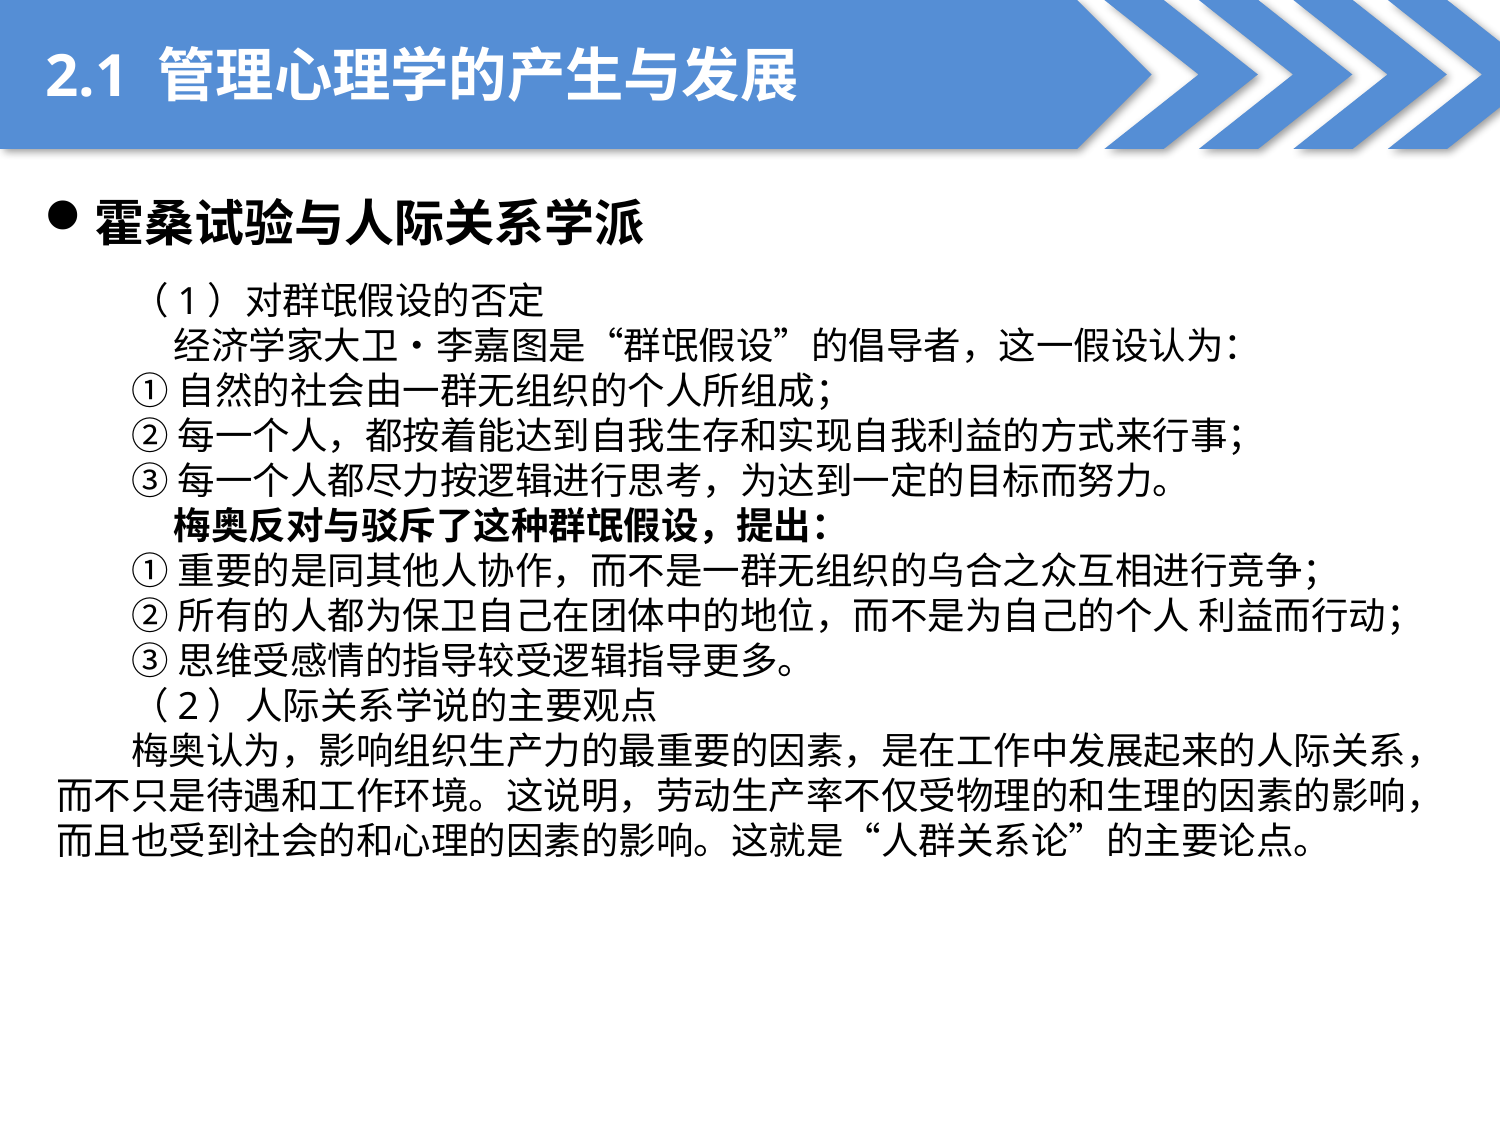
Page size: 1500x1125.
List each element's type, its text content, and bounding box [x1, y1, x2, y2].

text_box 霍桑试验与人际关系学派 [29, 184, 680, 260]
text_box （1）对群氓假设的否定 经济学家大卫•李嘉图是“群氓假设”的倡导者，这一假设认为： ①自然的社会由一群无组织的个人所组成； ②每一个人，都按着能达到自我生存和实现自我利益的方式来行事； ③每一个人都尽力按逻辑进行思考，为达到一定的目标而努力。 梅奥反对与驳斥了这种群氓假设，提出： ①重要的是同其他人协作，而不是一群无组织的乌合之众互相进行竞争； ②所有的人都为保卫自己在团体中的地位，而不是为自己的个人 利益而行动； ③思维受感情的指导较受逻辑指导更多。 （2）人际关系学说的主要观点 梅奥认为，影响组织生产力的最重要的因素，是在工作中发展起来的人际关系，而不只是待遇和工作环境。这说明，劳动生产率不仅受物理的和生理的因素的影响，而且也受到社会的和心理的因素的影响。这就是“人群关系论”的主要论点。 [41, 269, 1459, 870]
text_box 2.1 管理心理学的产生与发展 [30, 30, 814, 116]
